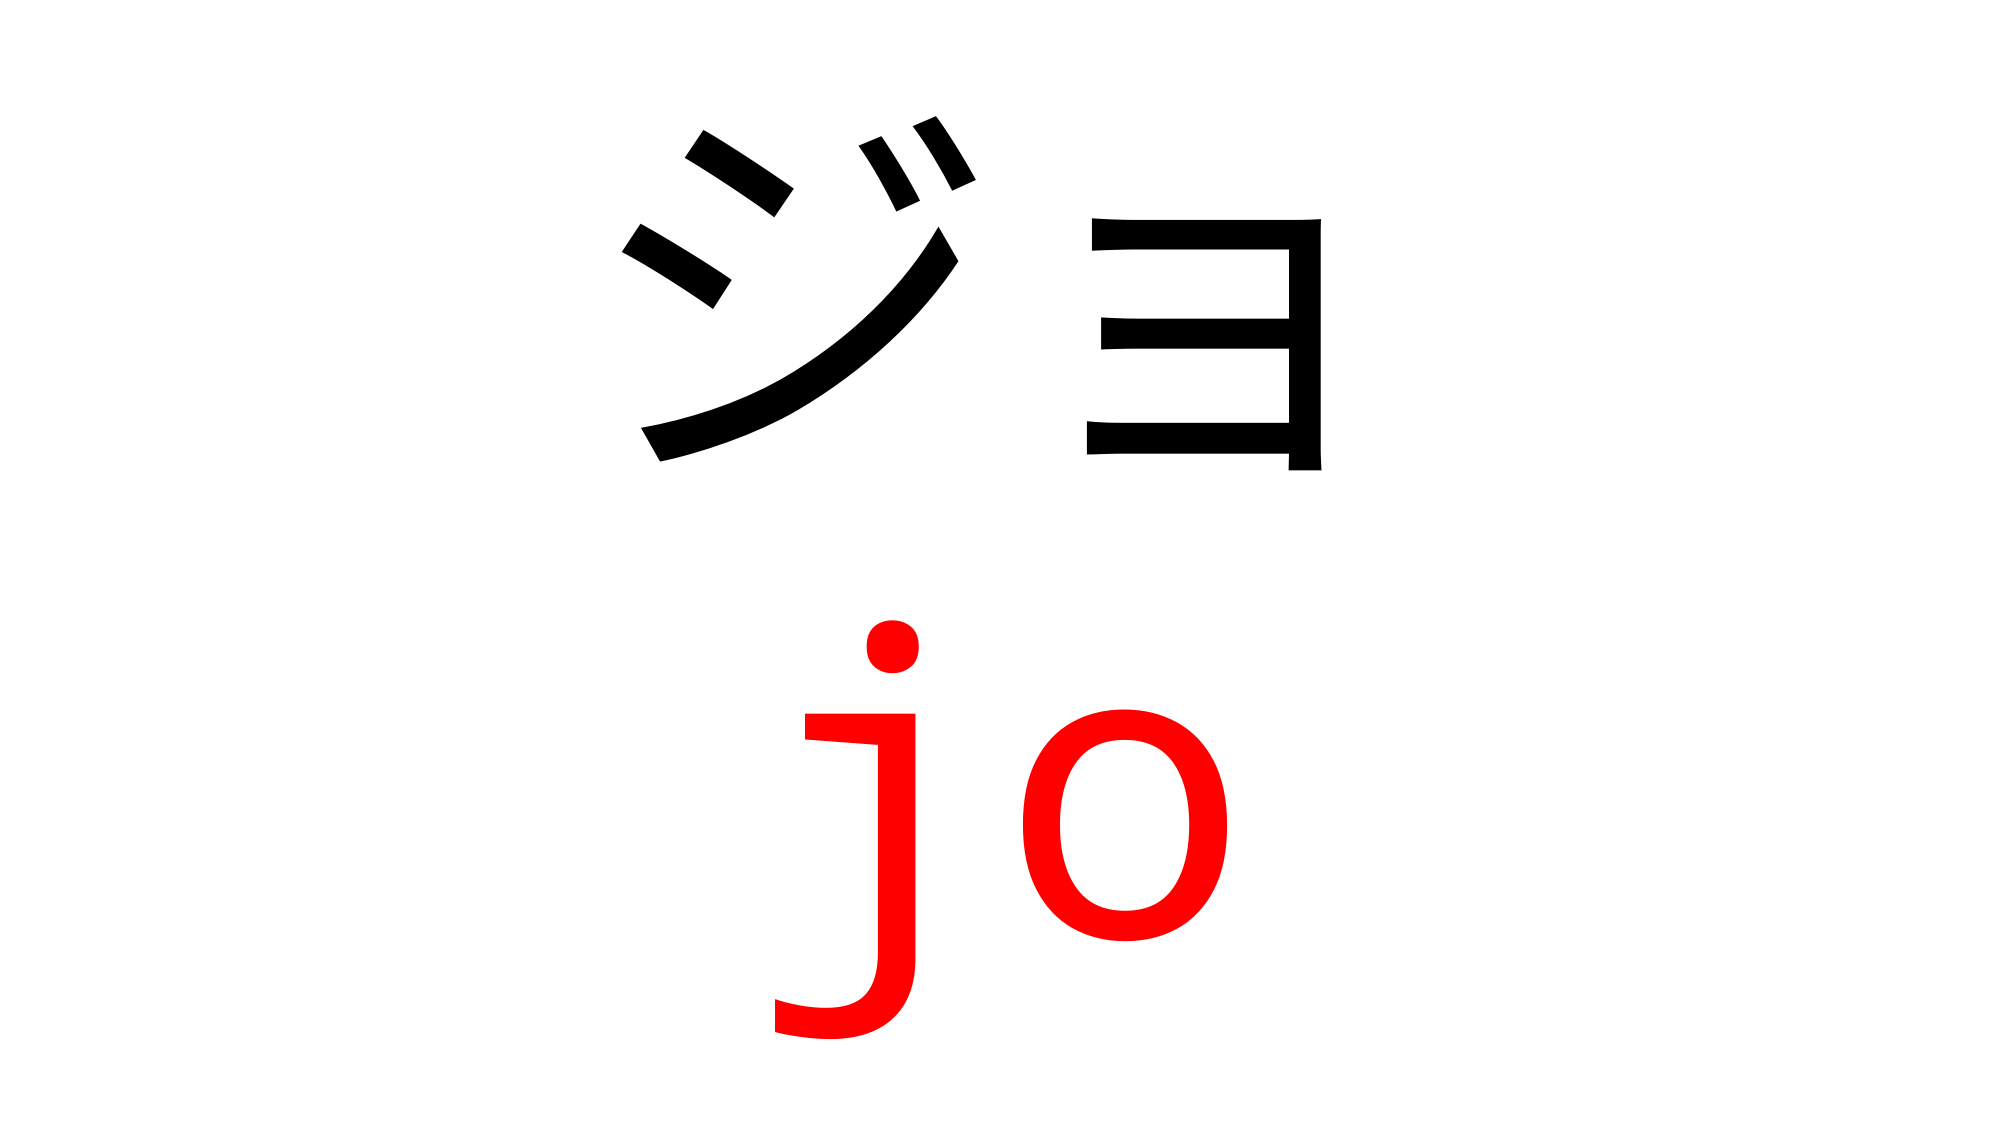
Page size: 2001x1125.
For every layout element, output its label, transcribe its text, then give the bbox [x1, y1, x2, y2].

title ジョ [249, 71, 1750, 545]
text_box jo [249, 562, 1750, 1036]
